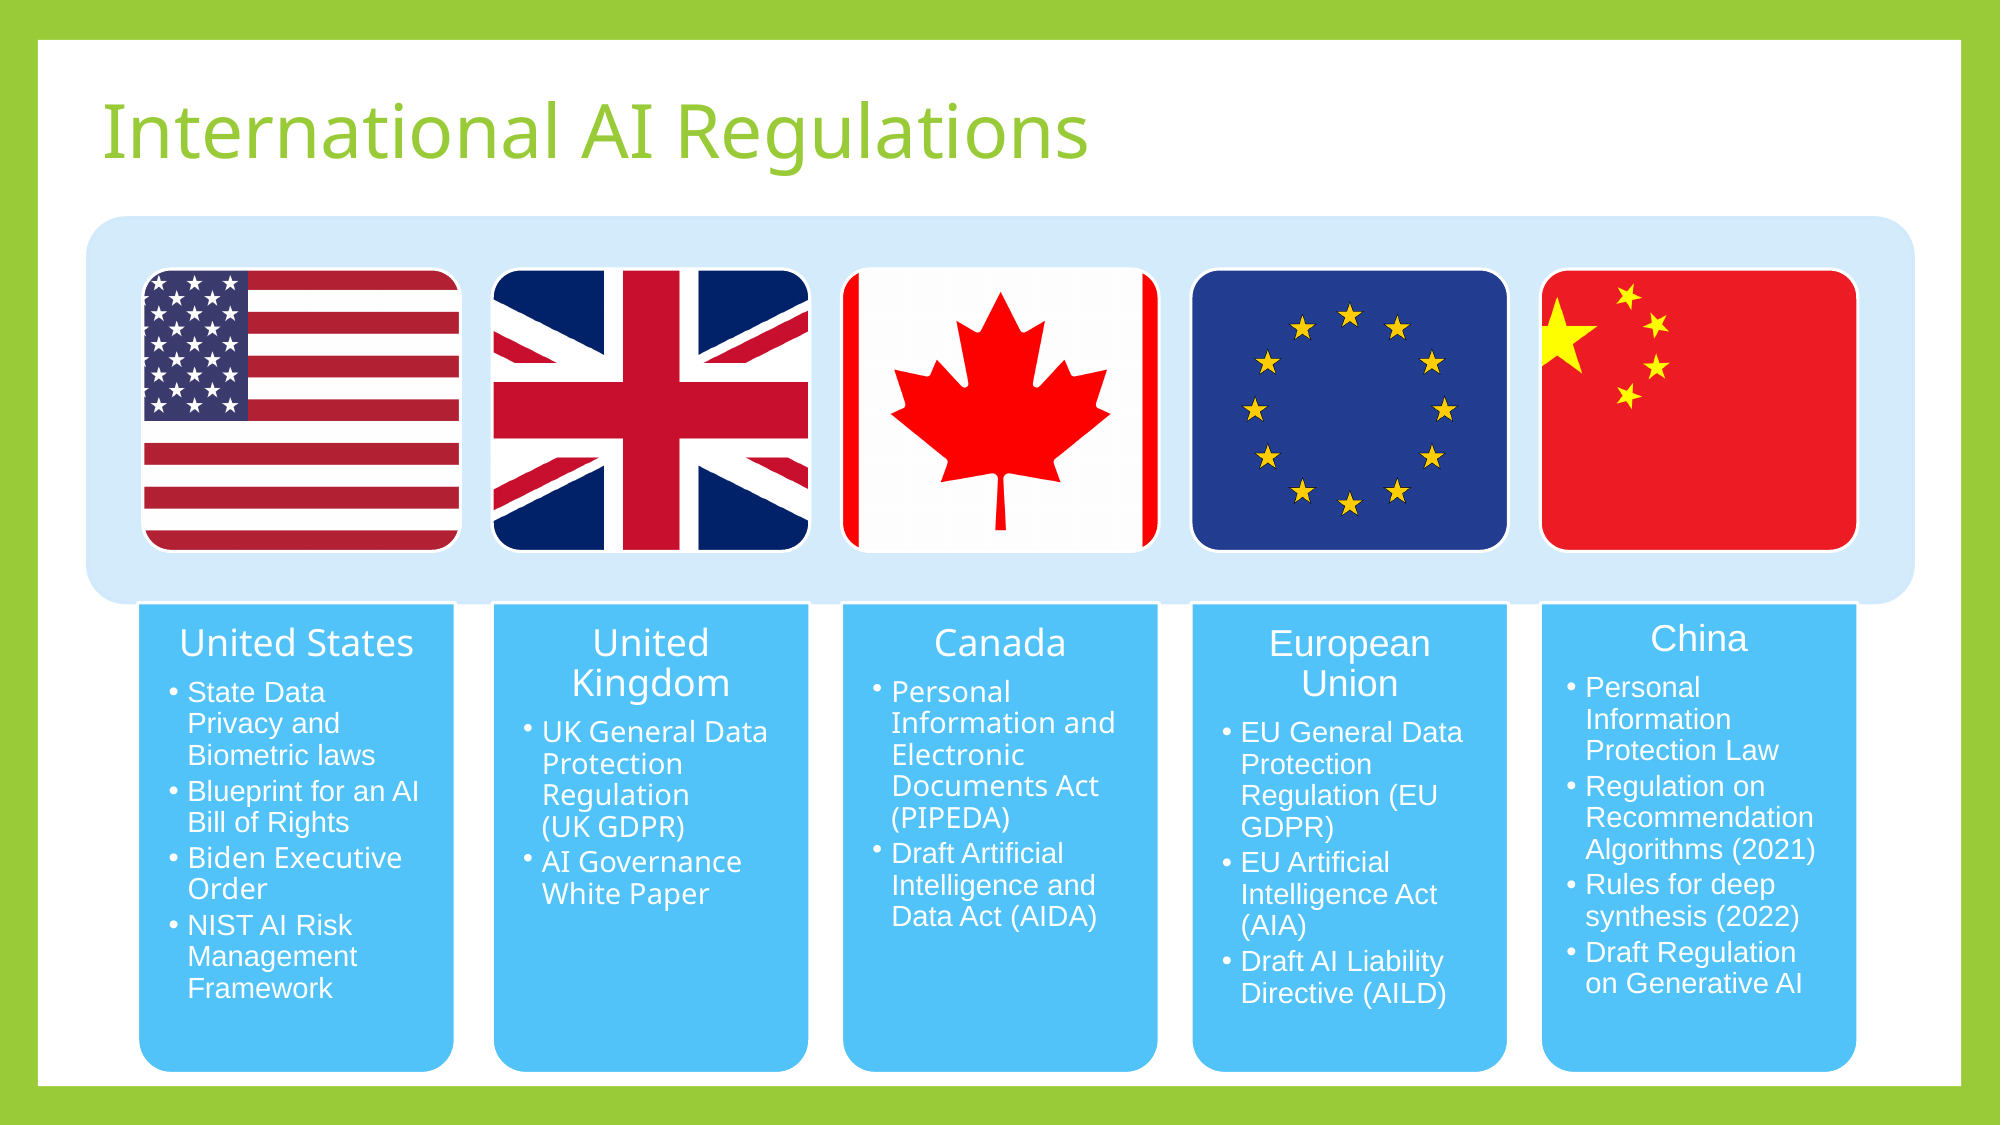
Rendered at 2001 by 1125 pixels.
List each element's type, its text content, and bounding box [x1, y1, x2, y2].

title International AI Regulations [87, 72, 1914, 196]
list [87, 217, 1914, 1074]
